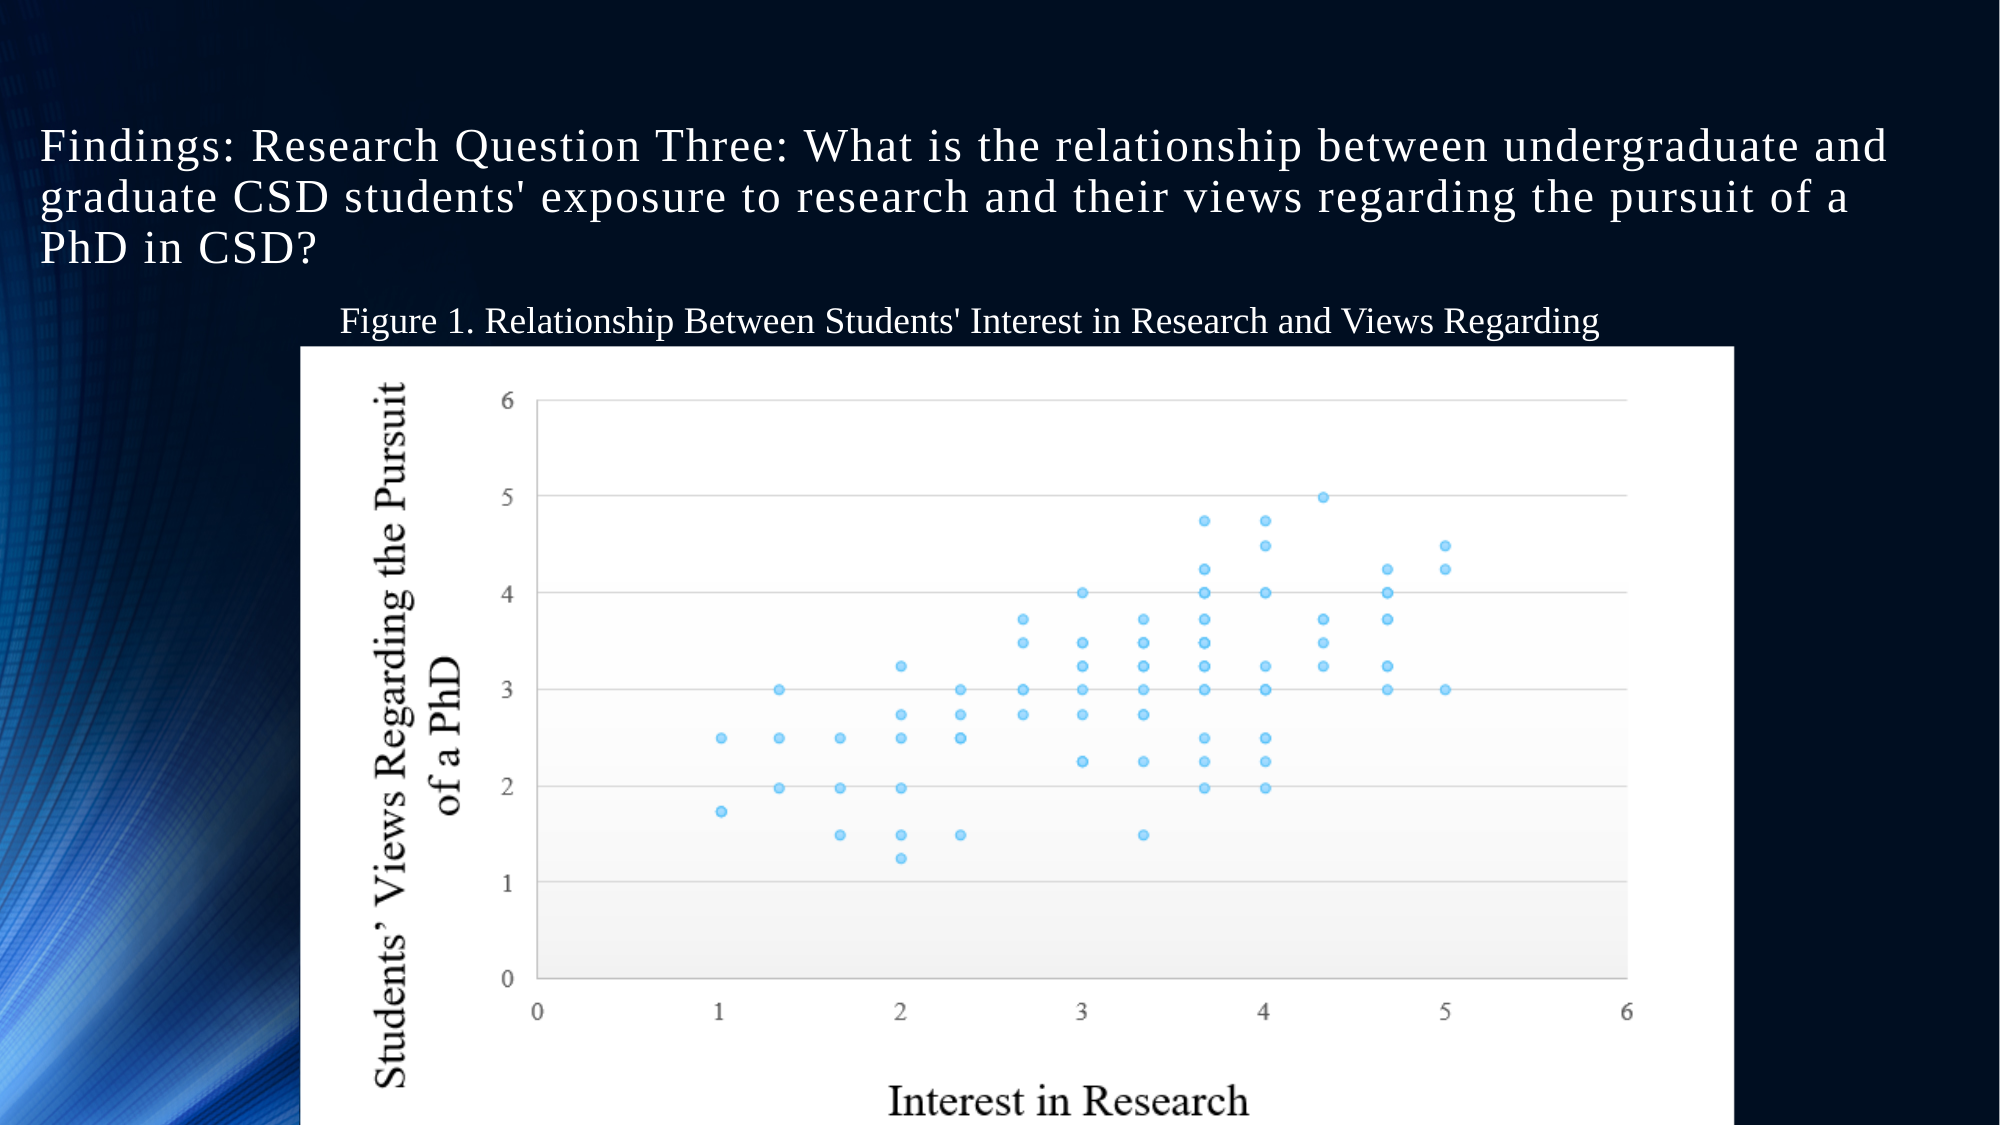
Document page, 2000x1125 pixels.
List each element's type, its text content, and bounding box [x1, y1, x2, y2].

title Findings: Research Question Three: What is the relationship between undergraduate and graduate CSD students' exposure to research and their views regarding the pursuit of a PhD in CSD? [24, 112, 1925, 338]
text_box Figure 1. Relationship Between Students' Interest in Research and Views Regarding the Pursuit of a PhD [324, 265, 2000, 416]
picture [0, 0, 2000, 1125]
